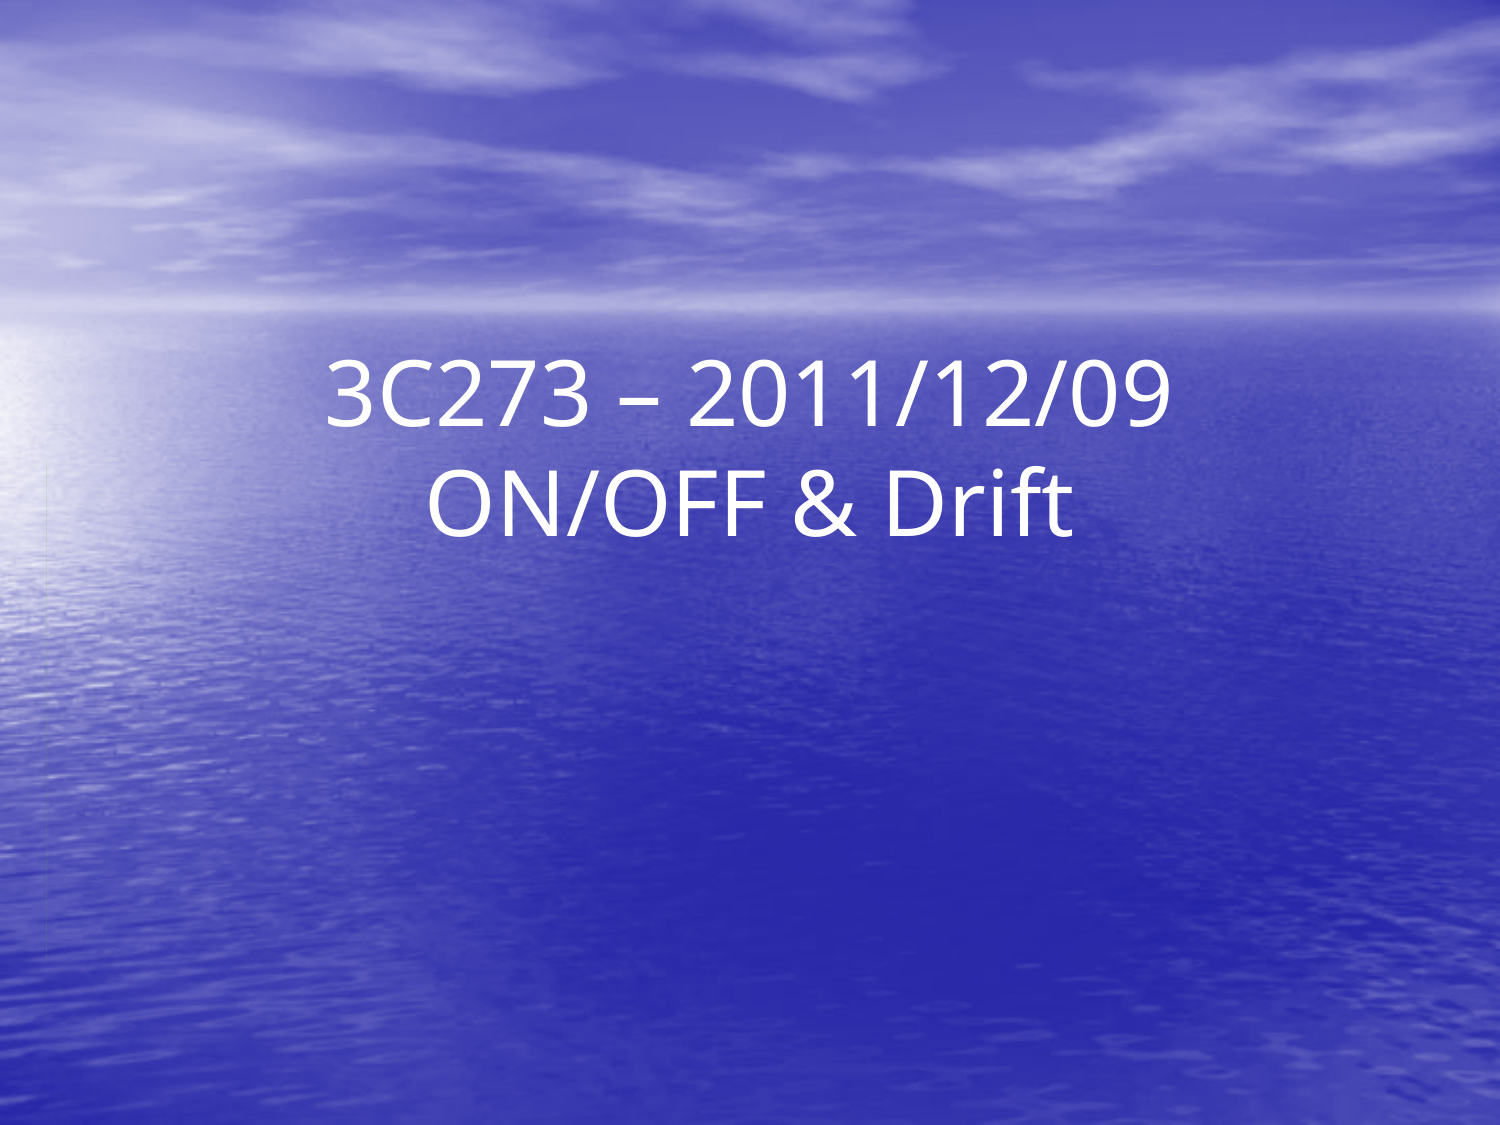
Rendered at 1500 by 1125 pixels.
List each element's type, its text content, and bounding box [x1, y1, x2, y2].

title 3C273 – 2011/12/09 ON/OFF & Drift [112, 327, 1388, 563]
